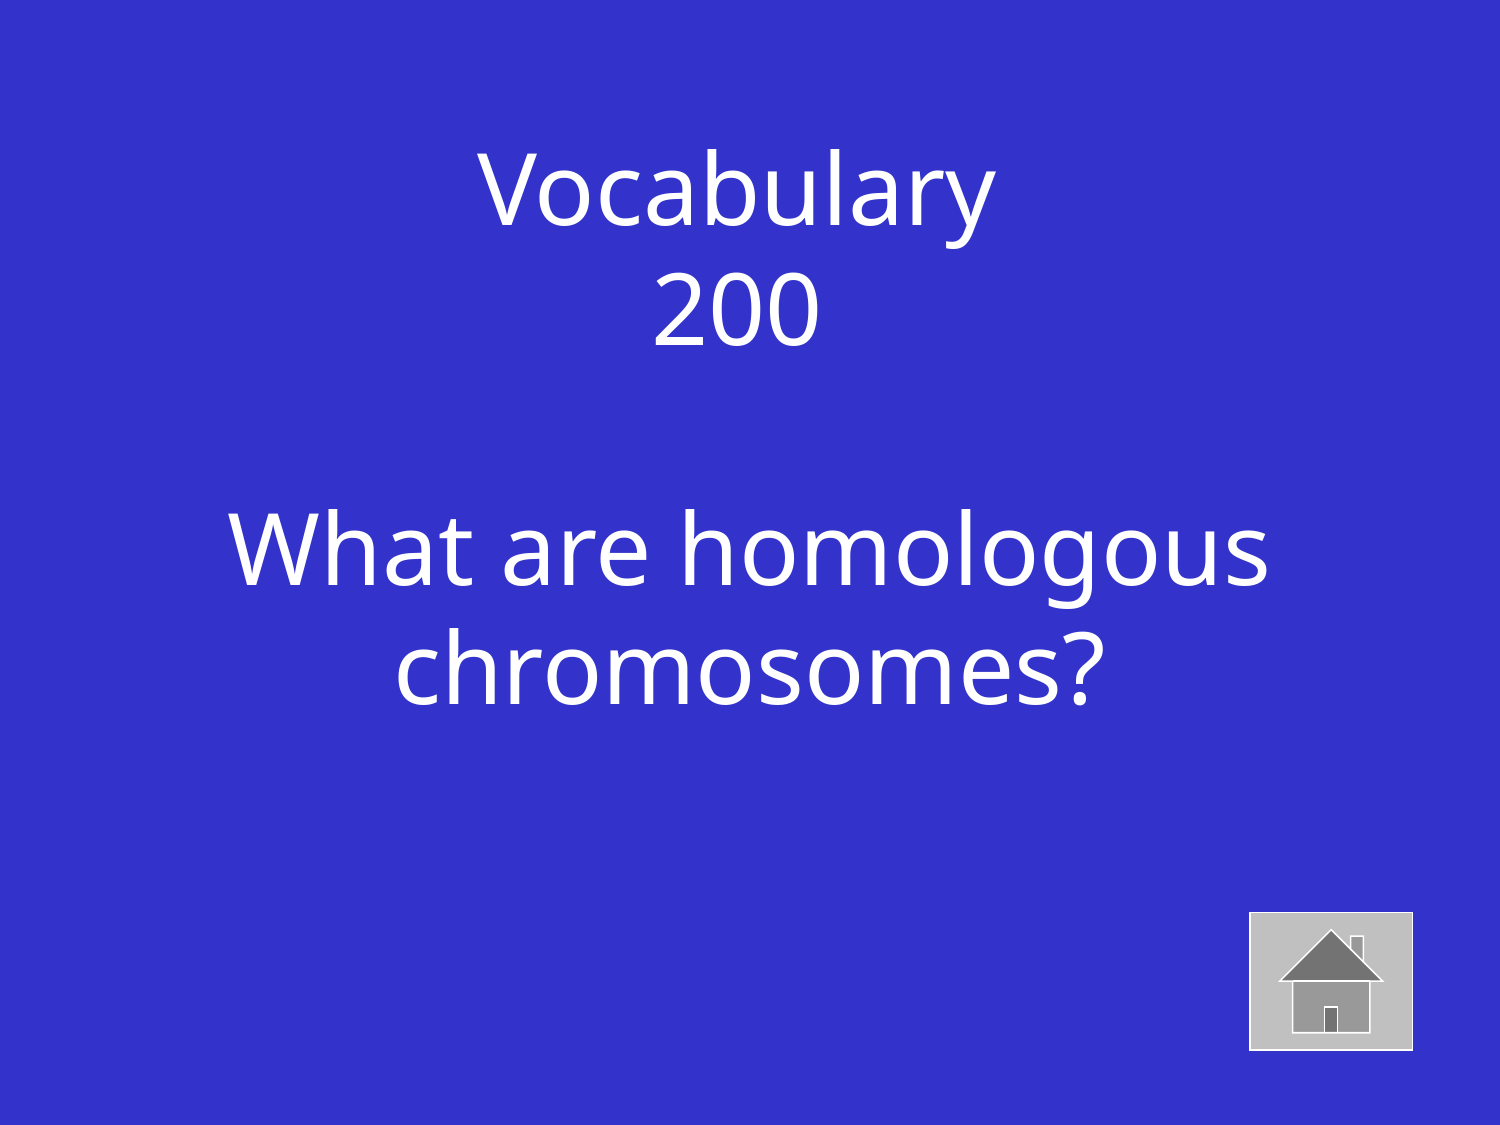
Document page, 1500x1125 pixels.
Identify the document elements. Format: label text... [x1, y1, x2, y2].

title Vocabulary 200 What are homologous chromosomes? [112, 212, 1388, 638]
text_box [1249, 912, 1413, 1050]
